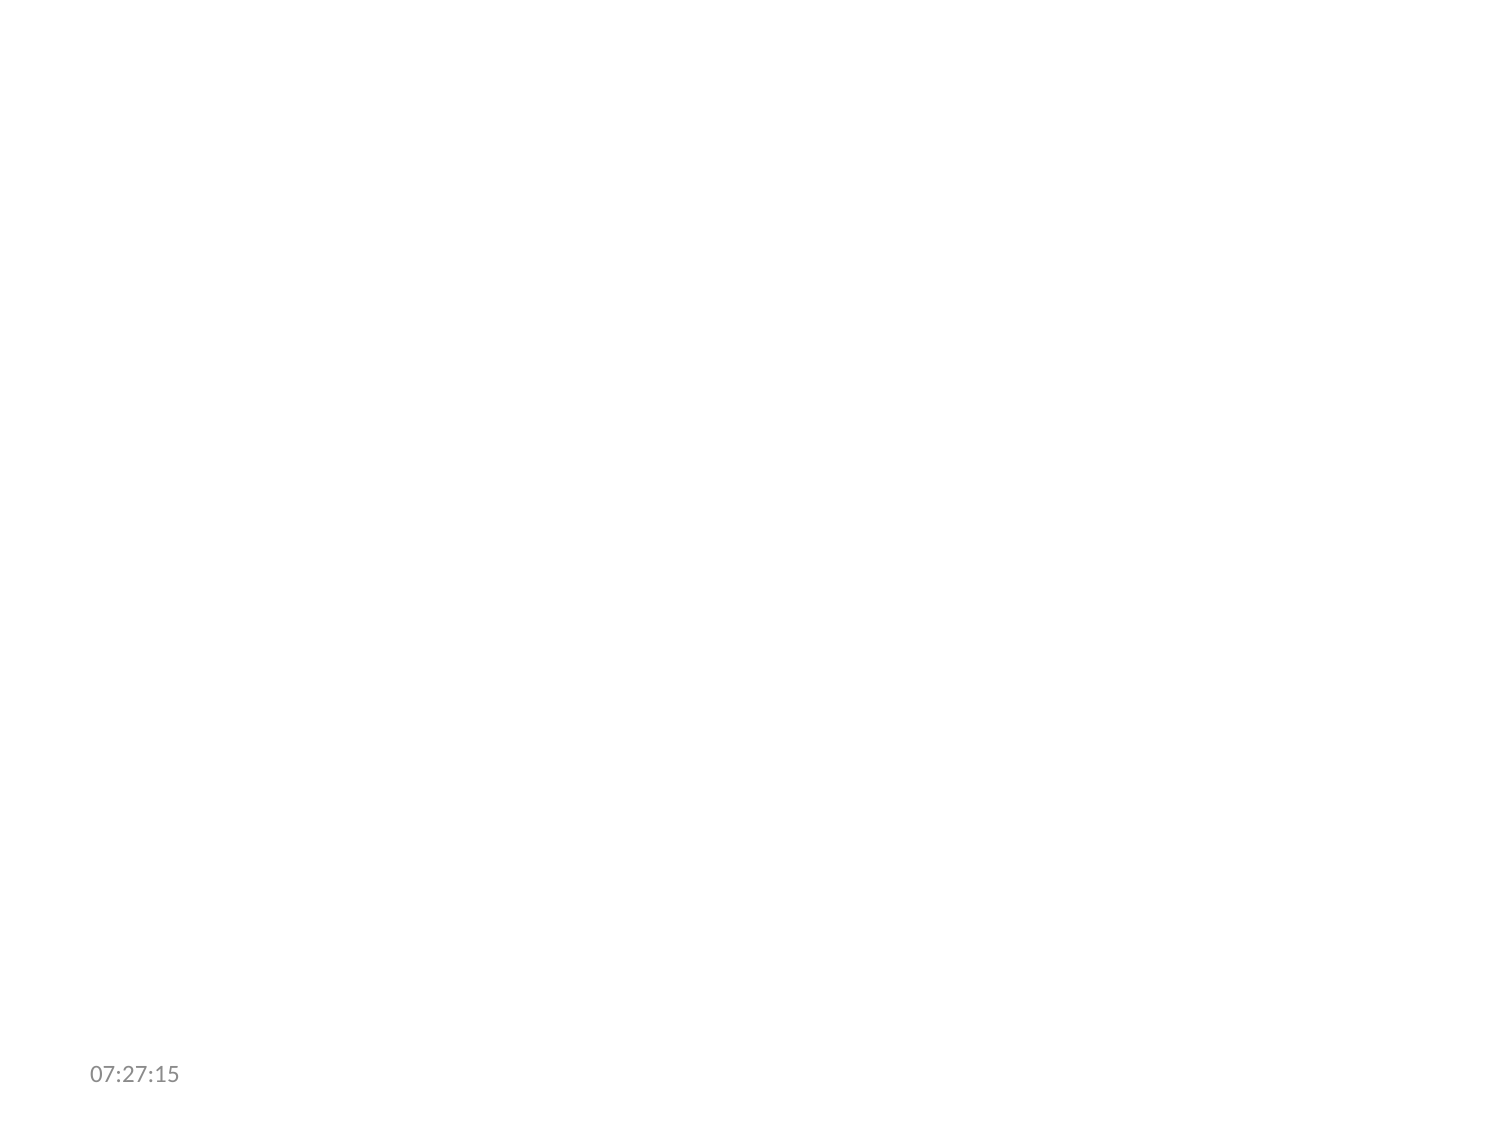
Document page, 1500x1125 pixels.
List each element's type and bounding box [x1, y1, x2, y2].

slide_number [75, 1042, 425, 1103]
